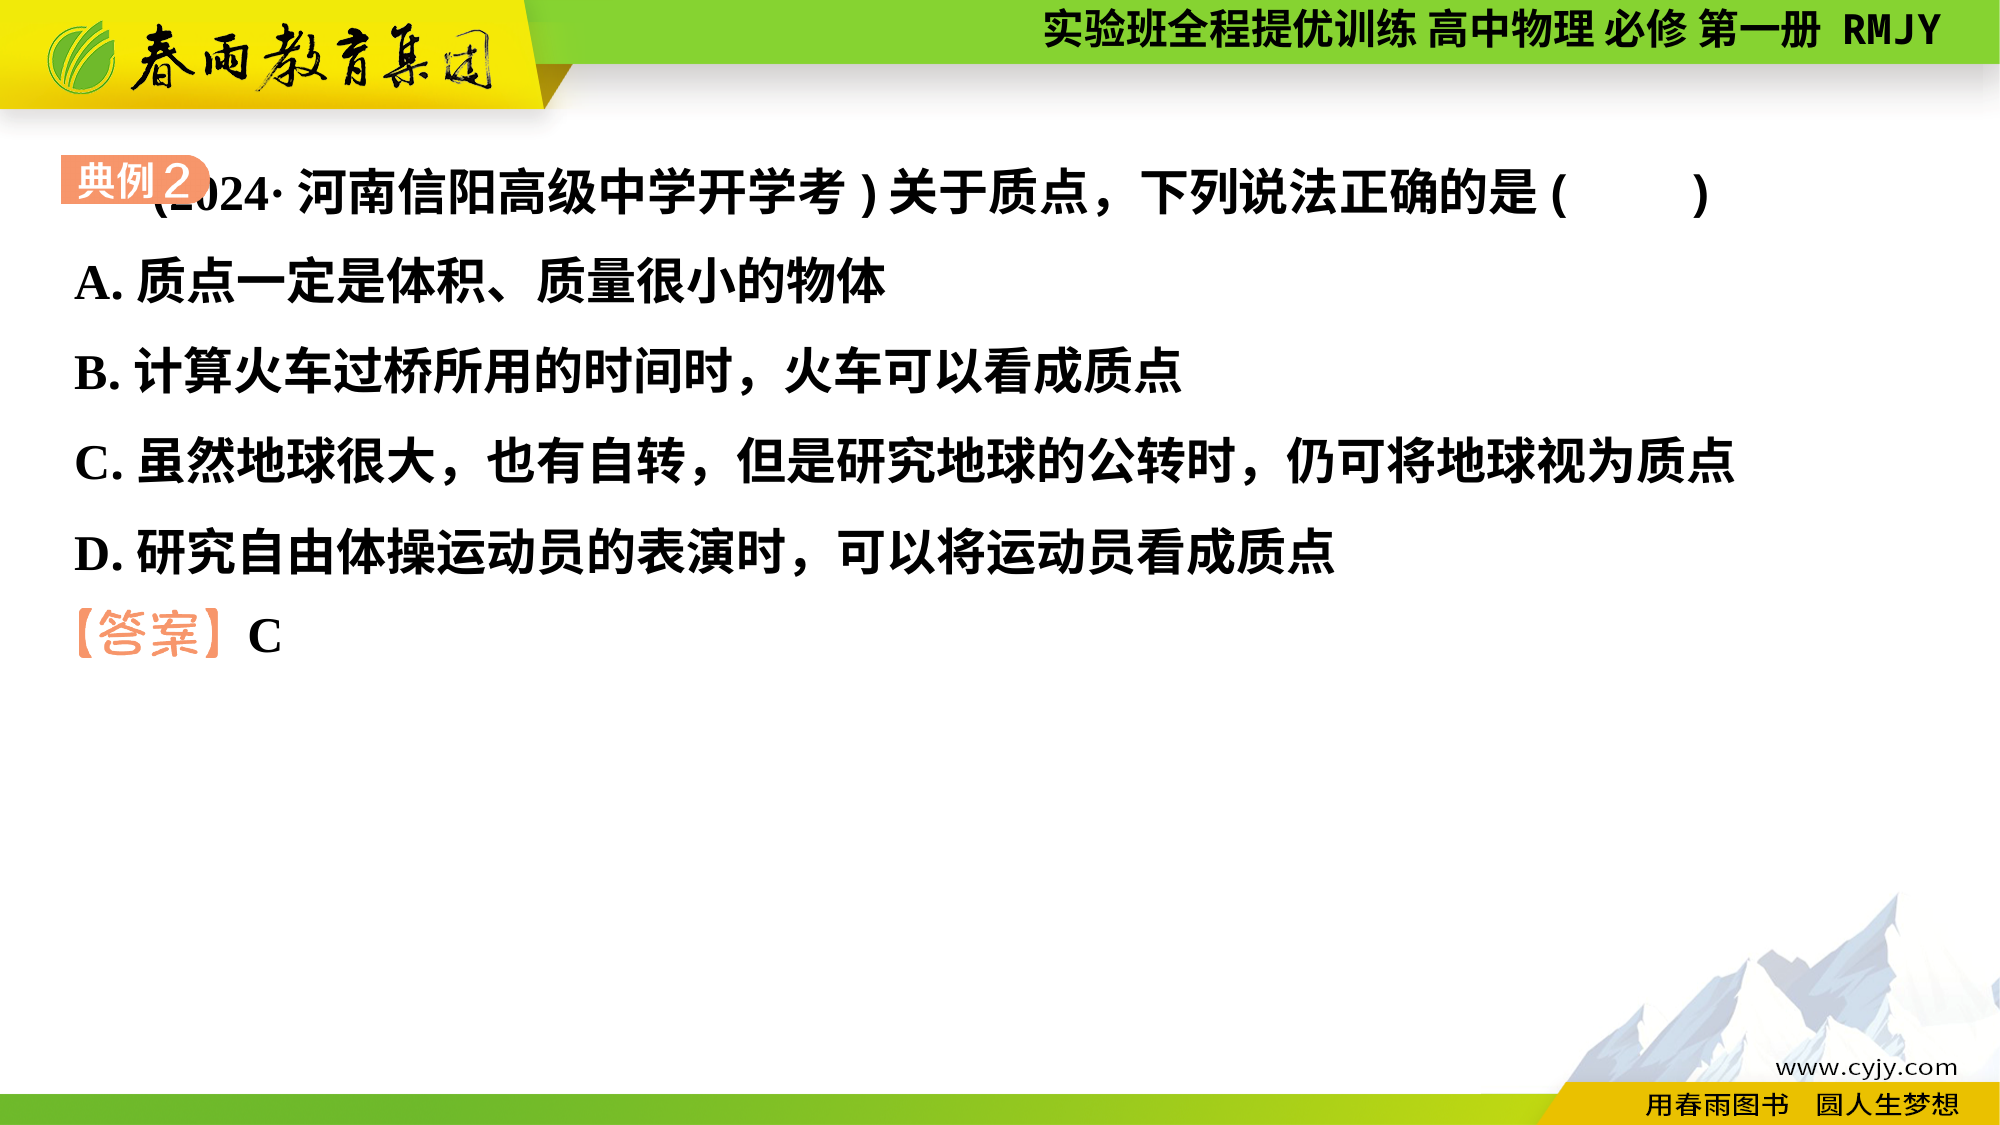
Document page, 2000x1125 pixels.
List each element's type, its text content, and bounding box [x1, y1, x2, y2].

text_box C [232, 595, 299, 670]
list (2024·河南信阳高级中学开学考)关于质点，下列说法正确的是( ) A.质点一定是体积、质量很小的物体 B.计算火车过桥所用的时间时，火车可以看成质点 C.虽然地球很大，也有自转，但是研究地球的公转时，仍可将地球视为质点 D.研究自由体操运动员的表演时，可以将运动员看成质点 [59, 122, 1944, 592]
picture [0, 0, 2000, 1125]
